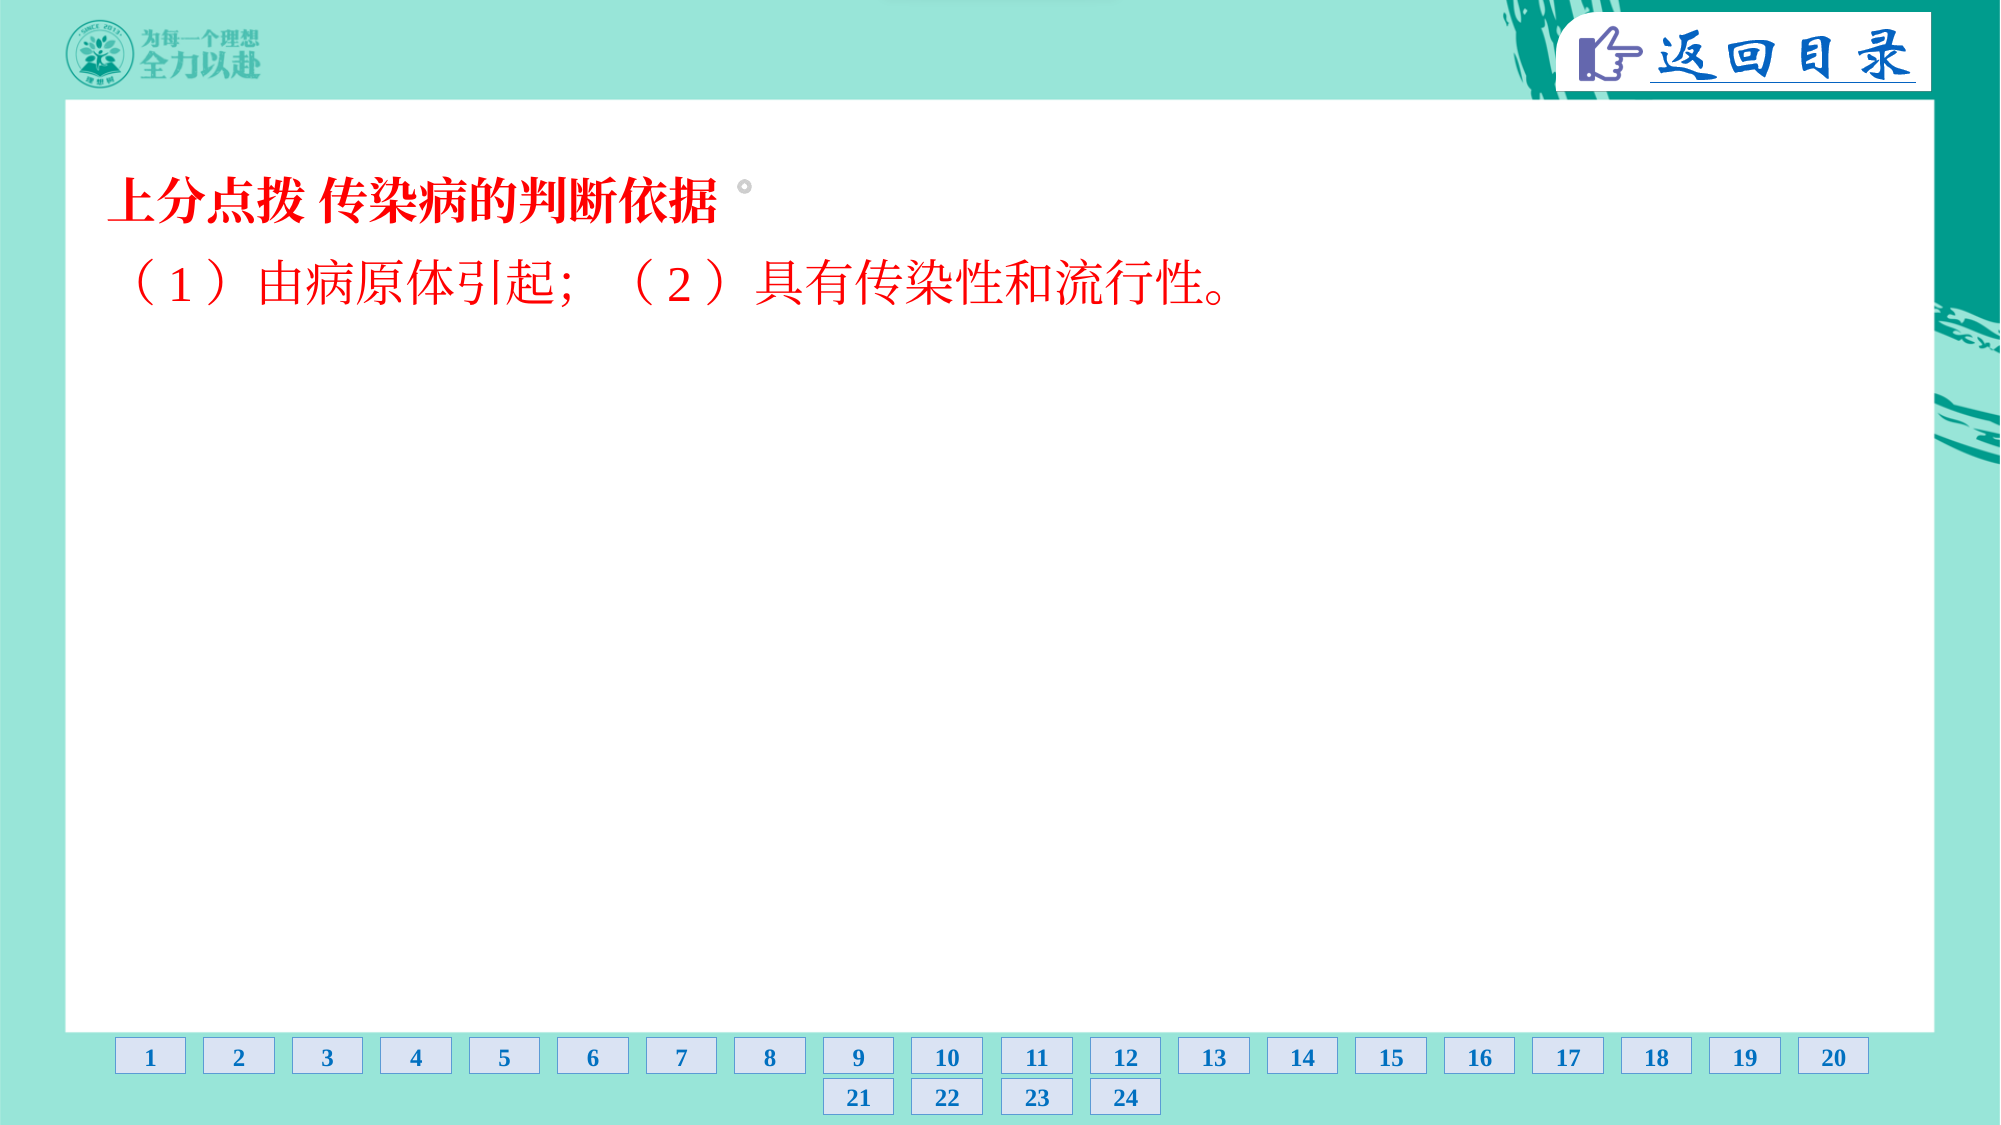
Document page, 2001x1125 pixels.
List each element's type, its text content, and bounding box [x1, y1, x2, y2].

text_box （1）由病原体引起；（2）具有传染性和流行性。 [106, 223, 1895, 312]
text_box 上分点拨 传染病的判断依据 [106, 141, 1894, 223]
picture [0, 0, 2000, 1125]
